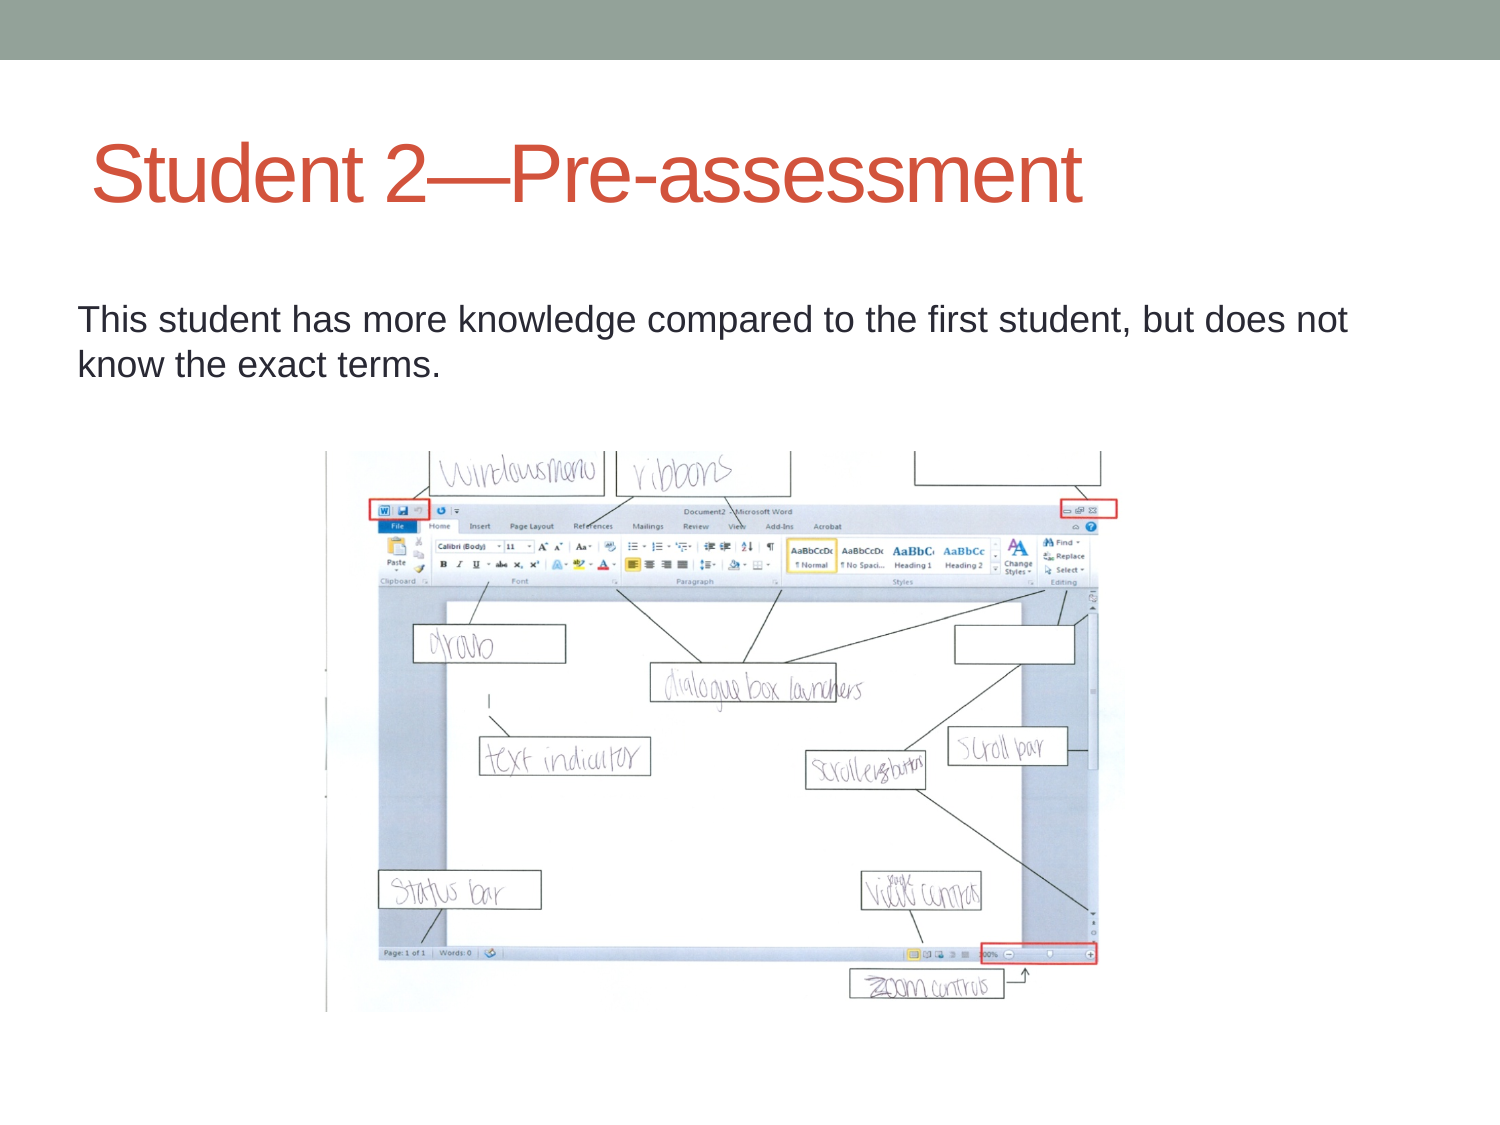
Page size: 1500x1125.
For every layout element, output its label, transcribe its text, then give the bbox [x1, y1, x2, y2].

picture [1006, 451, 1124, 1012]
picture [326, 451, 443, 1012]
title Student 2—Pre-assessment [75, 87, 1425, 250]
text_box This student has more knowledge compared to the first student, but does not know the exact terms. [62, 287, 1388, 393]
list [443, 330, 1006, 1125]
